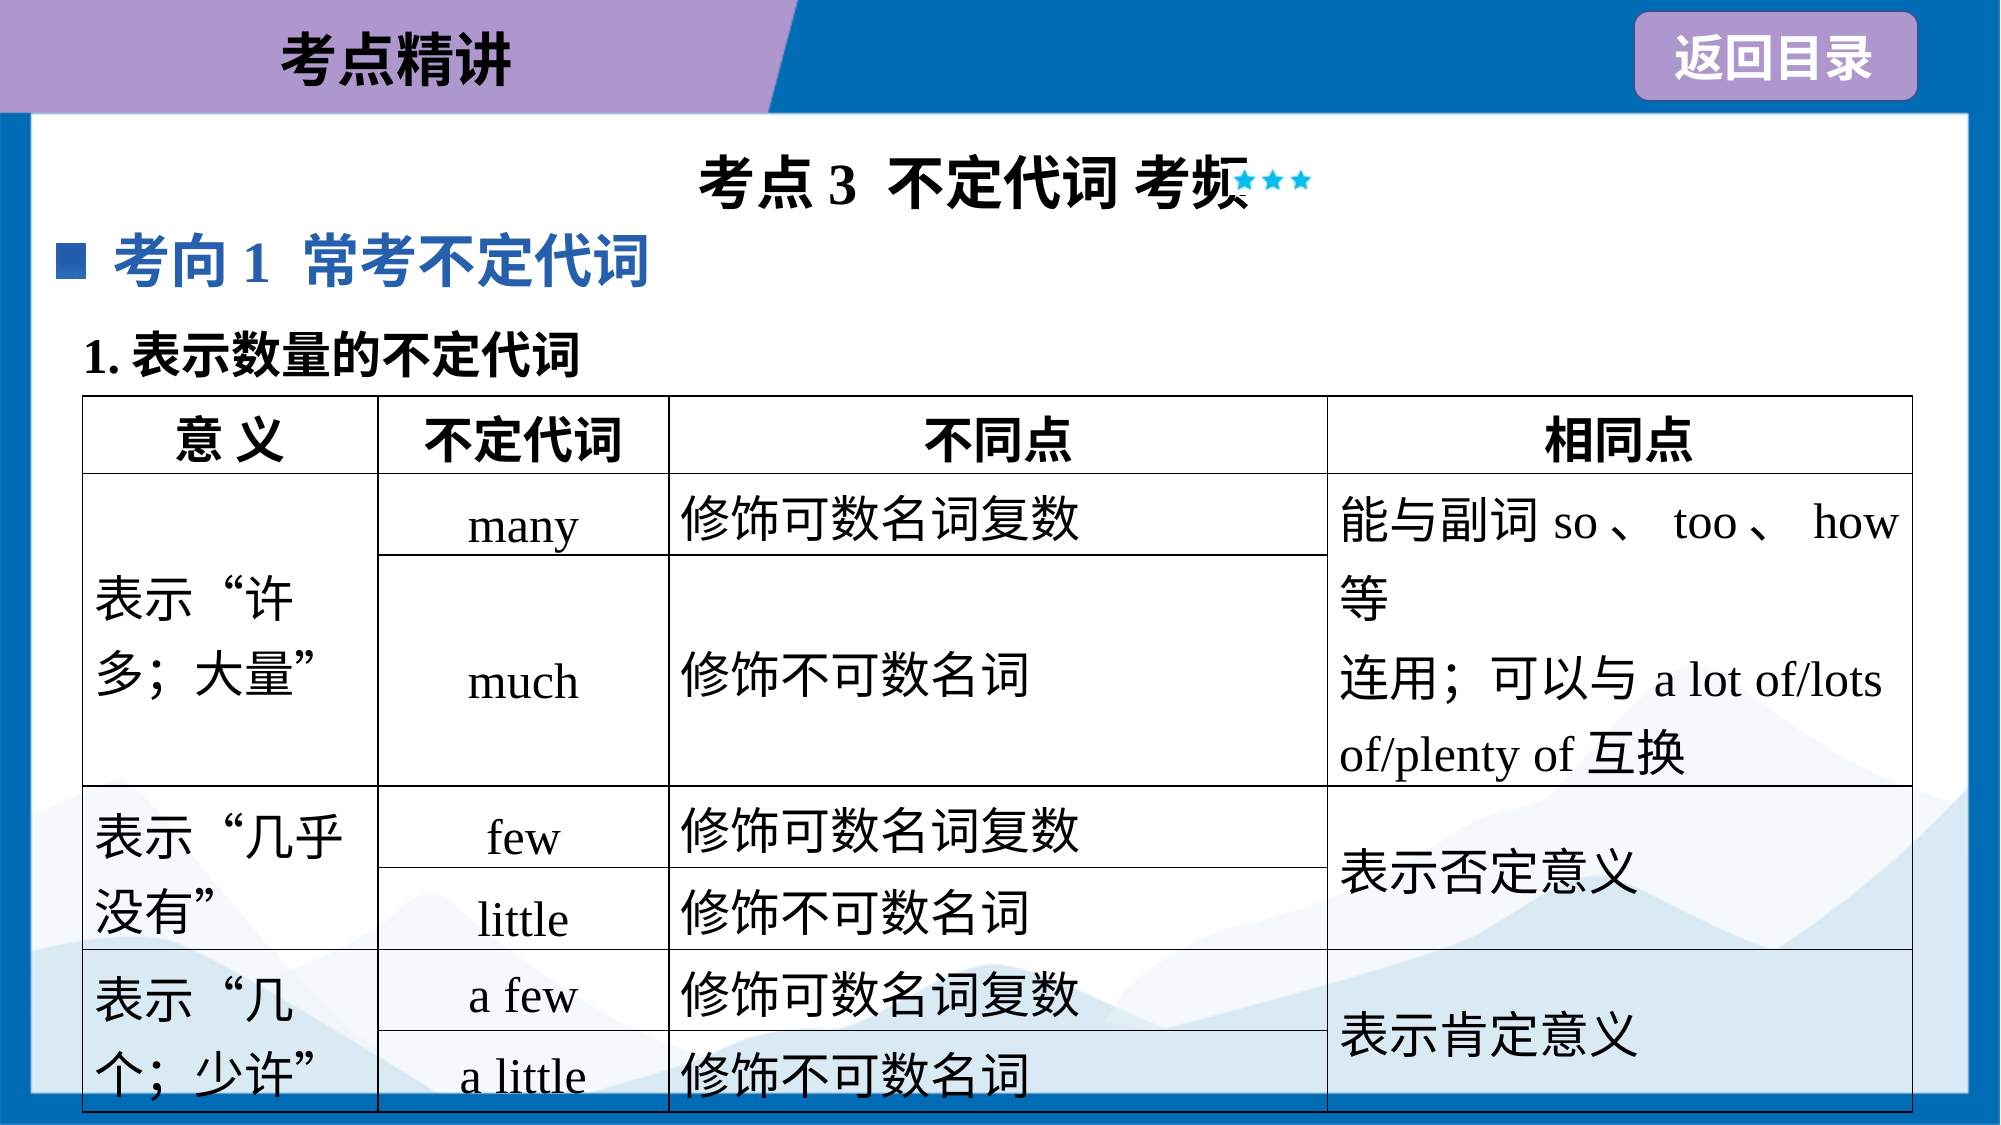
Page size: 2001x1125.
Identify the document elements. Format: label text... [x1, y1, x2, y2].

table_cell much [379, 556, 668, 785]
text_box 考点3 不定代词 考频 . [82, 144, 1918, 215]
table_header 意 义 [83, 397, 377, 473]
table_cell 修饰不可数名词 [670, 556, 1327, 785]
table_cell 表示“几 个；少许” [83, 950, 377, 1111]
text_box 1.表示数量的不定代词 [82, 295, 1917, 374]
table_cell 表示“许 多；大量” [83, 474, 377, 785]
table_header 相同点 [1328, 397, 1912, 473]
table_cell 修饰可数名词复数 [670, 950, 1327, 1030]
table_cell 表示肯定意义 [1328, 950, 1912, 1111]
table_cell a few [379, 950, 668, 1030]
text_box 考向1 常考不定代词 [112, 223, 1917, 294]
table_header 不同点 [670, 397, 1327, 473]
table_cell many [379, 474, 668, 554]
table_cell 修饰不可数名词 [670, 868, 1327, 949]
table_cell 能与副词so、too、how等 连用；可以与a lot of/lots of/plenty of互换 [1328, 474, 1912, 785]
table_cell little [379, 868, 668, 949]
table_cell few [379, 787, 668, 867]
table_cell 修饰可数名词复数 [670, 474, 1327, 554]
table_cell 修饰可数名词复数 [670, 787, 1327, 867]
table_cell 表示否定意义 [1328, 787, 1912, 949]
table_header 不定代词 [379, 397, 668, 473]
table_cell 表示“几乎 没有” [83, 787, 377, 949]
picture [0, 0, 2000, 1125]
table_cell a little [379, 1031, 668, 1111]
table_cell 修饰不可数名词 [670, 1031, 1327, 1111]
